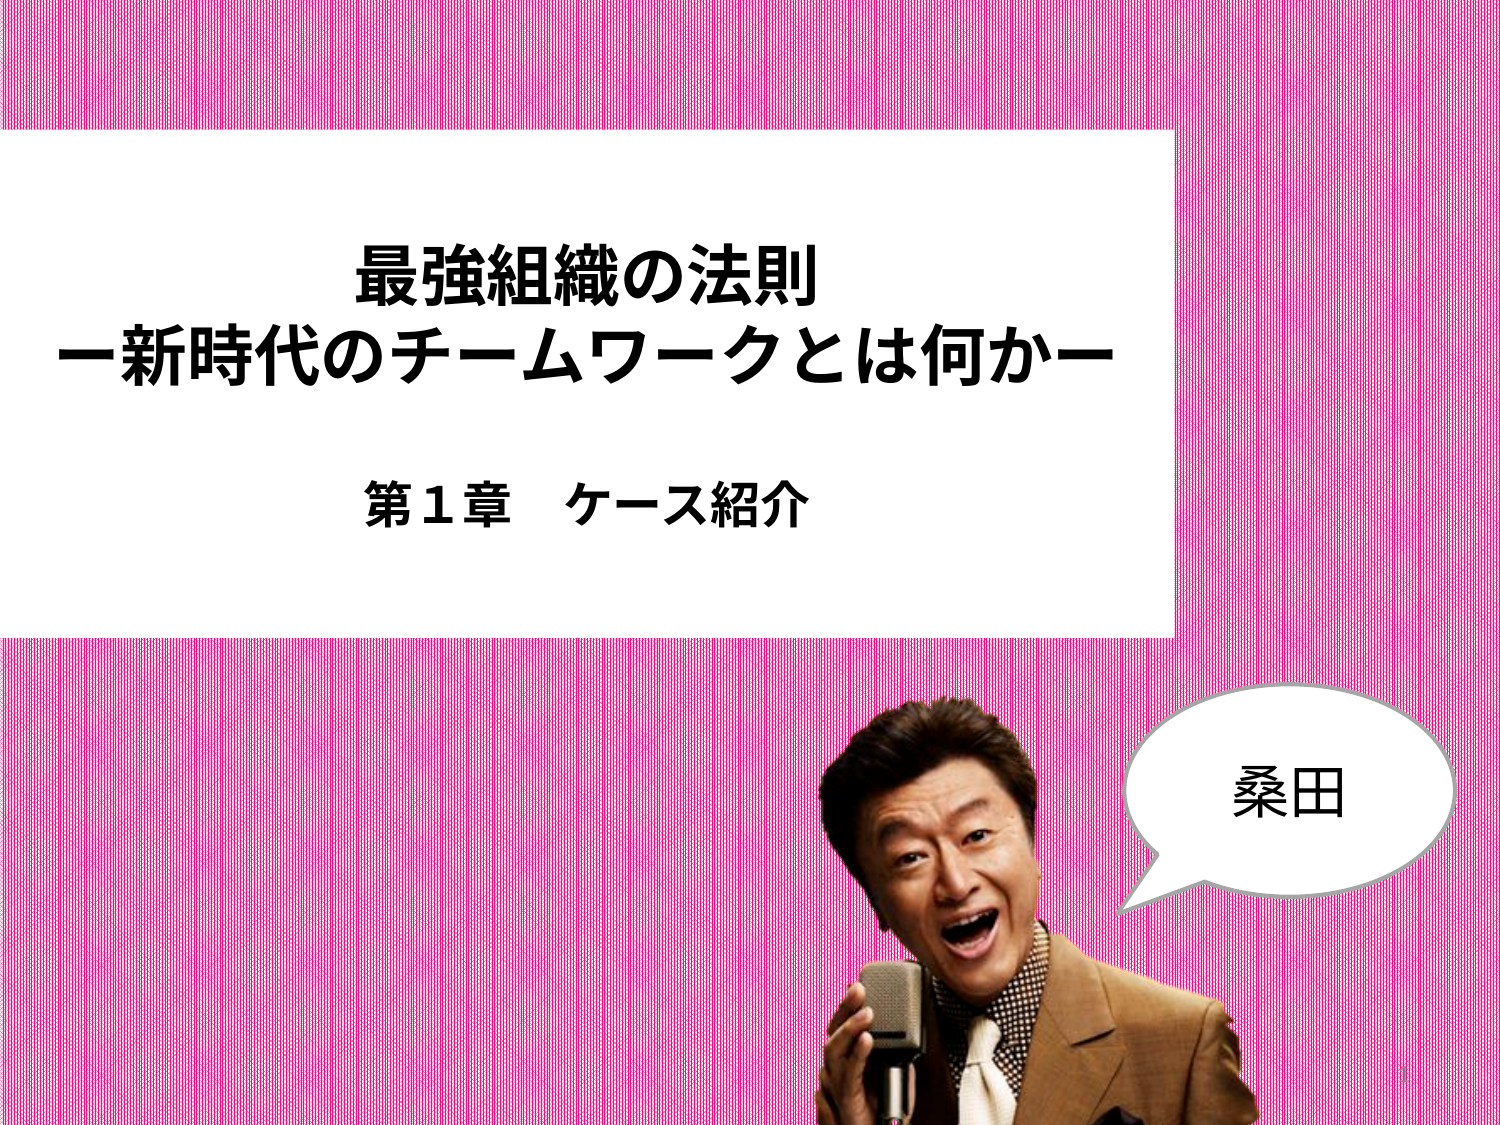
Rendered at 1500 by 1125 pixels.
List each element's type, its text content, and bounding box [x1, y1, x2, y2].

text_box 桑田 [1294, 682, 1458, 899]
picture [785, 640, 1290, 1125]
slide_number 1 [1294, 1042, 1425, 1103]
text_box 最強組織の法則 ー新時代のチームワークとは何かー 第１章 ケース紹介 [0, 128, 1177, 640]
